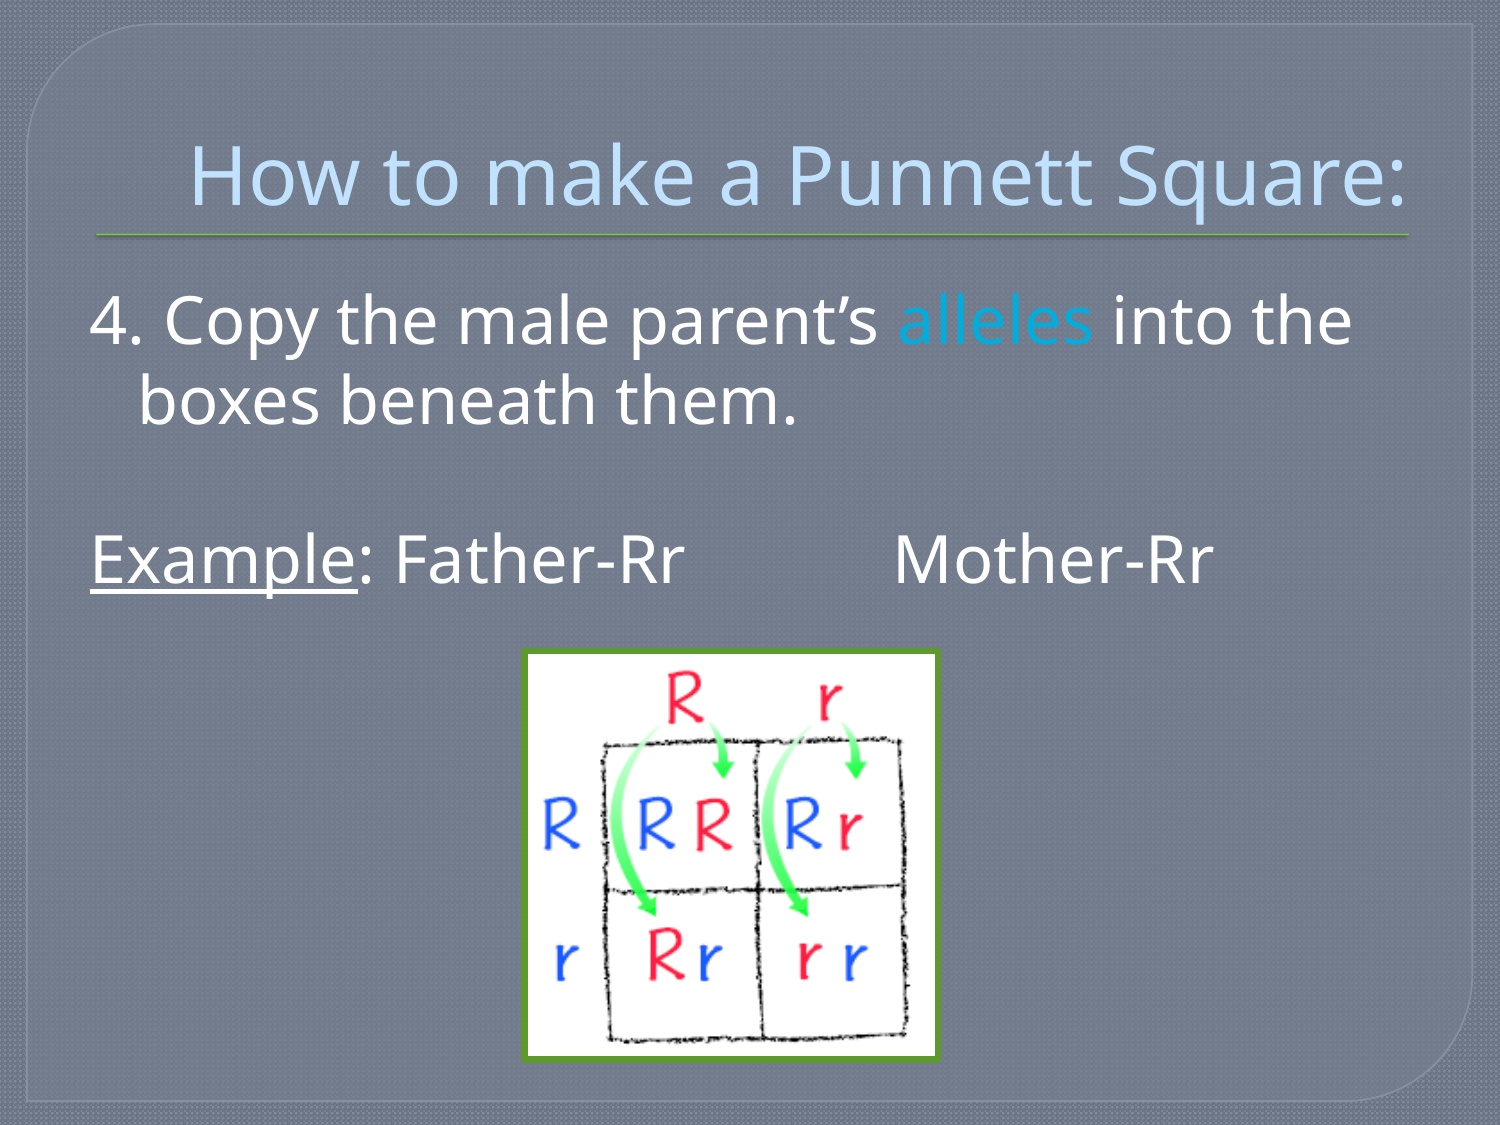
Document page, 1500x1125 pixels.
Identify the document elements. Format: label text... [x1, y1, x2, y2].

title How to make a Punnett Square: [75, 41, 1425, 230]
text_box [521, 648, 941, 653]
picture [524, 650, 939, 1060]
list 4. Copy the male parent’s alleles into the boxes beneath them. Example: Father-Rr Mother-Rr [75, 270, 1425, 1013]
